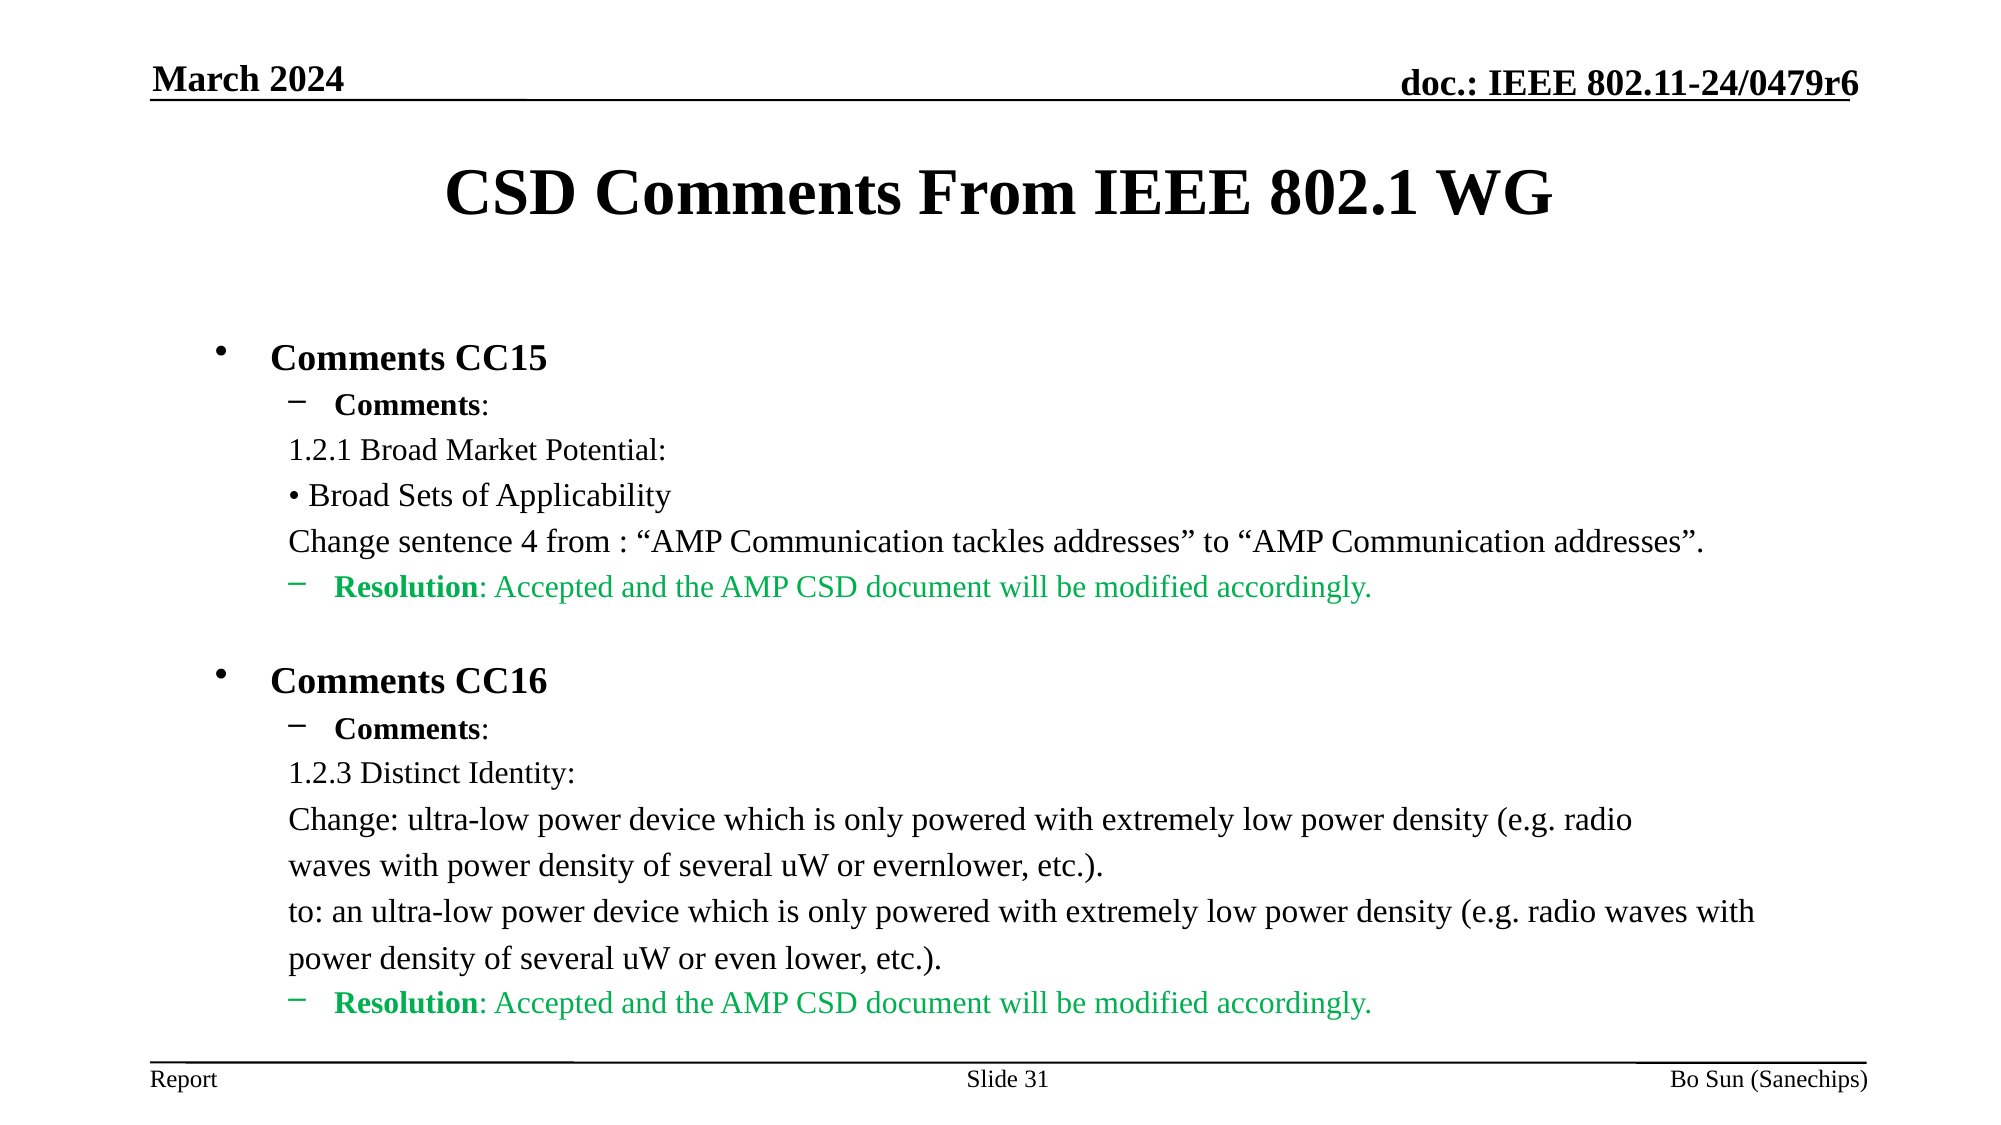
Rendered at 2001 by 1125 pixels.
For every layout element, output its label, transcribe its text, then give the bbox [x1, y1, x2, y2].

text_box Comments CC15 Comments: 1.2.1 Broad Market Potential: • Broad Sets of Applicability Change sentence 4 from : “AMP Communication tackles addresses” to “AMP Communication addresses”. Resolution: Accepted and the AMP CSD document will be modified accordingly. Comments CC16 Comments: 1.2.3 Distinct Identity: Change: ultra-low power device which is only powered with extremely low power density (e.g. radio waves with power density of several uW or evernlower, etc.). to: an ultra-low power device which is only powered with extremely low power density (e.g. radio waves with power density of several uW or even lower, etc.). Resolution: Accepted and the AMP CSD document will be modified accordingly. [200, 324, 1800, 1039]
footer Bo Sun (Sanechips) [1171, 1061, 1869, 1093]
slide_number Slide 31 [949, 1061, 1067, 1123]
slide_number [152, 54, 563, 100]
text_box CSD Comments From IEEE 802.1 WG [200, 100, 1800, 276]
